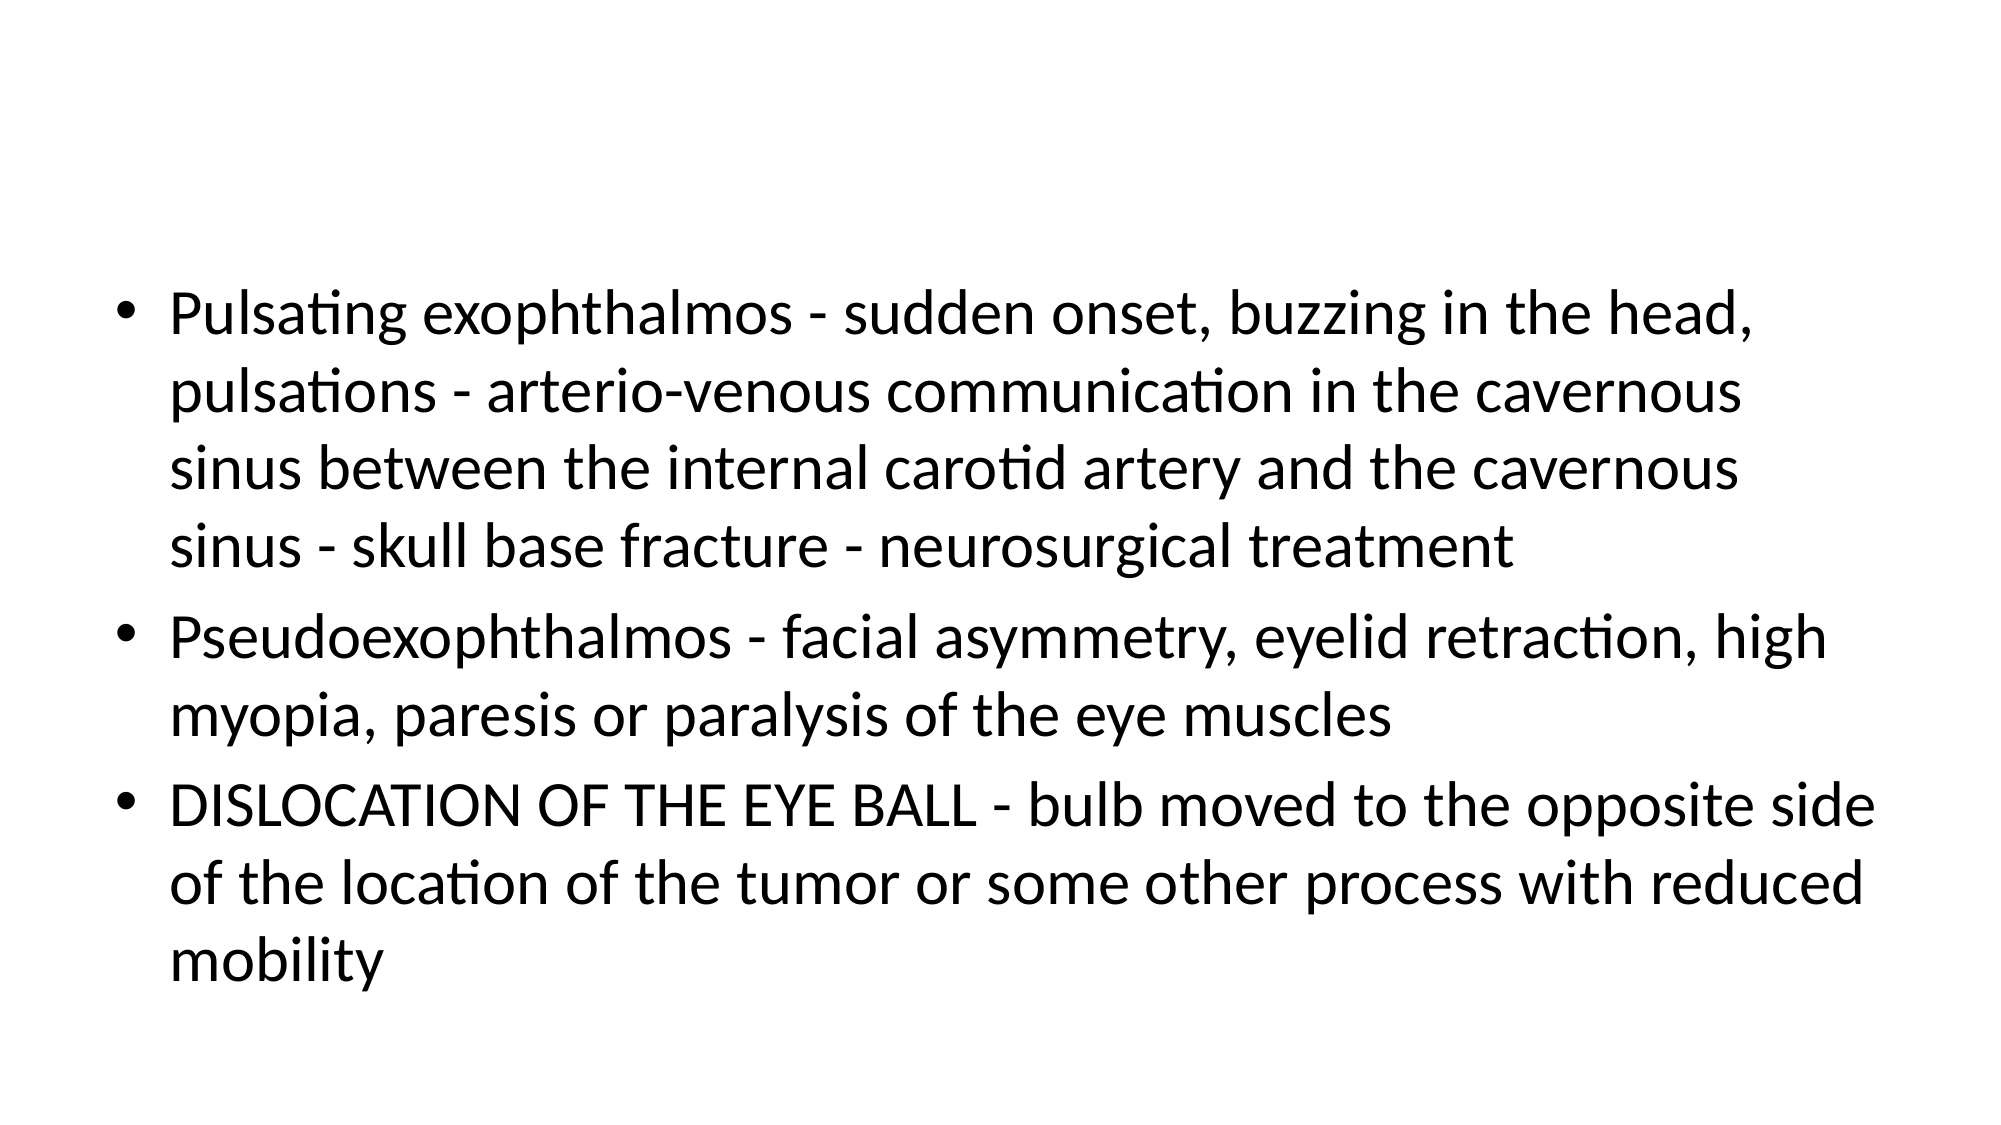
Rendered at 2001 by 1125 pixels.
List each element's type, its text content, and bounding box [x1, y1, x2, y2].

list Pulsating exophthalmos - sudden onset, buzzing in the head, pulsations - arterio-venous communication in the cavernous sinus between the internal carotid artery and the cavernous sinus - skull base fracture - neurosurgical treatment Pseudoexophthalmos - facial asymmetry, eyelid retraction, high myopia, paresis or paralysis of the eye muscles DISLOCATION OF THE EYE BALL - bulb moved to the opposite side of the location of the tumor or some other process with reduced mobility [99, 262, 1900, 1005]
